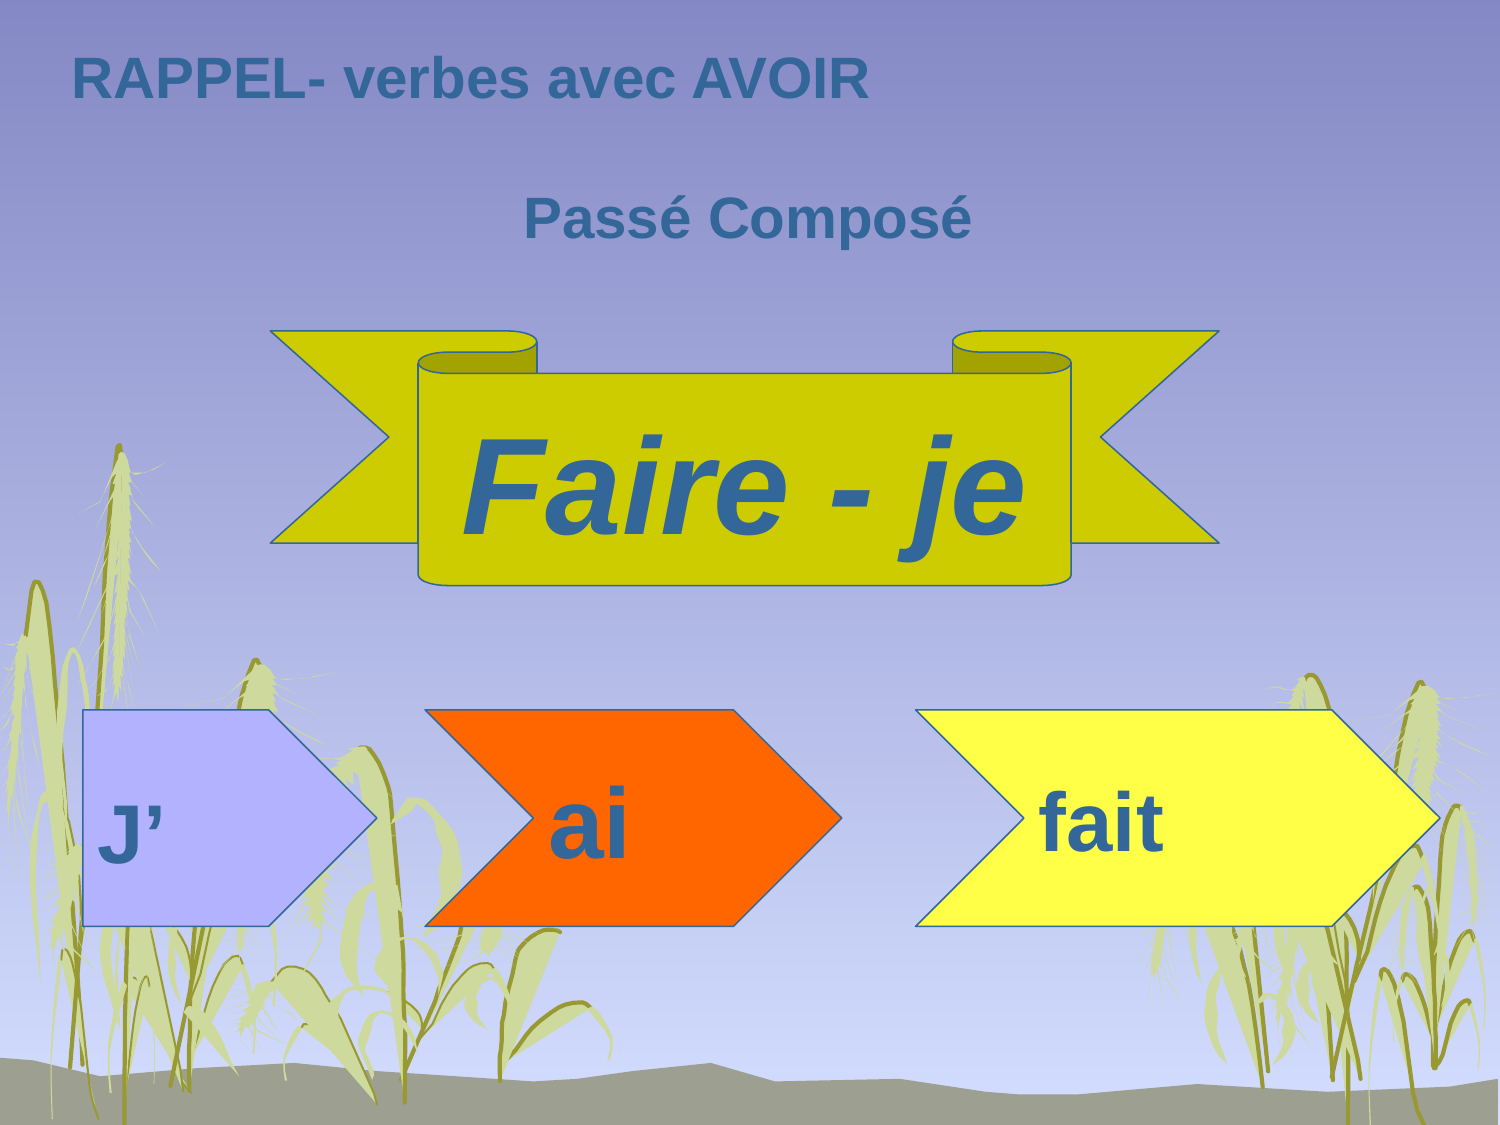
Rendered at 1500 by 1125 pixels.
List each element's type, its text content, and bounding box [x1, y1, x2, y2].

text_box RAPPEL- verbes avec AVOIR Passé Composé [56, 33, 1441, 258]
text_box Faire - je [270, 330, 1220, 586]
text_box ai [425, 709, 842, 927]
text_box J’ [82, 709, 377, 927]
text_box fait [915, 709, 1441, 927]
